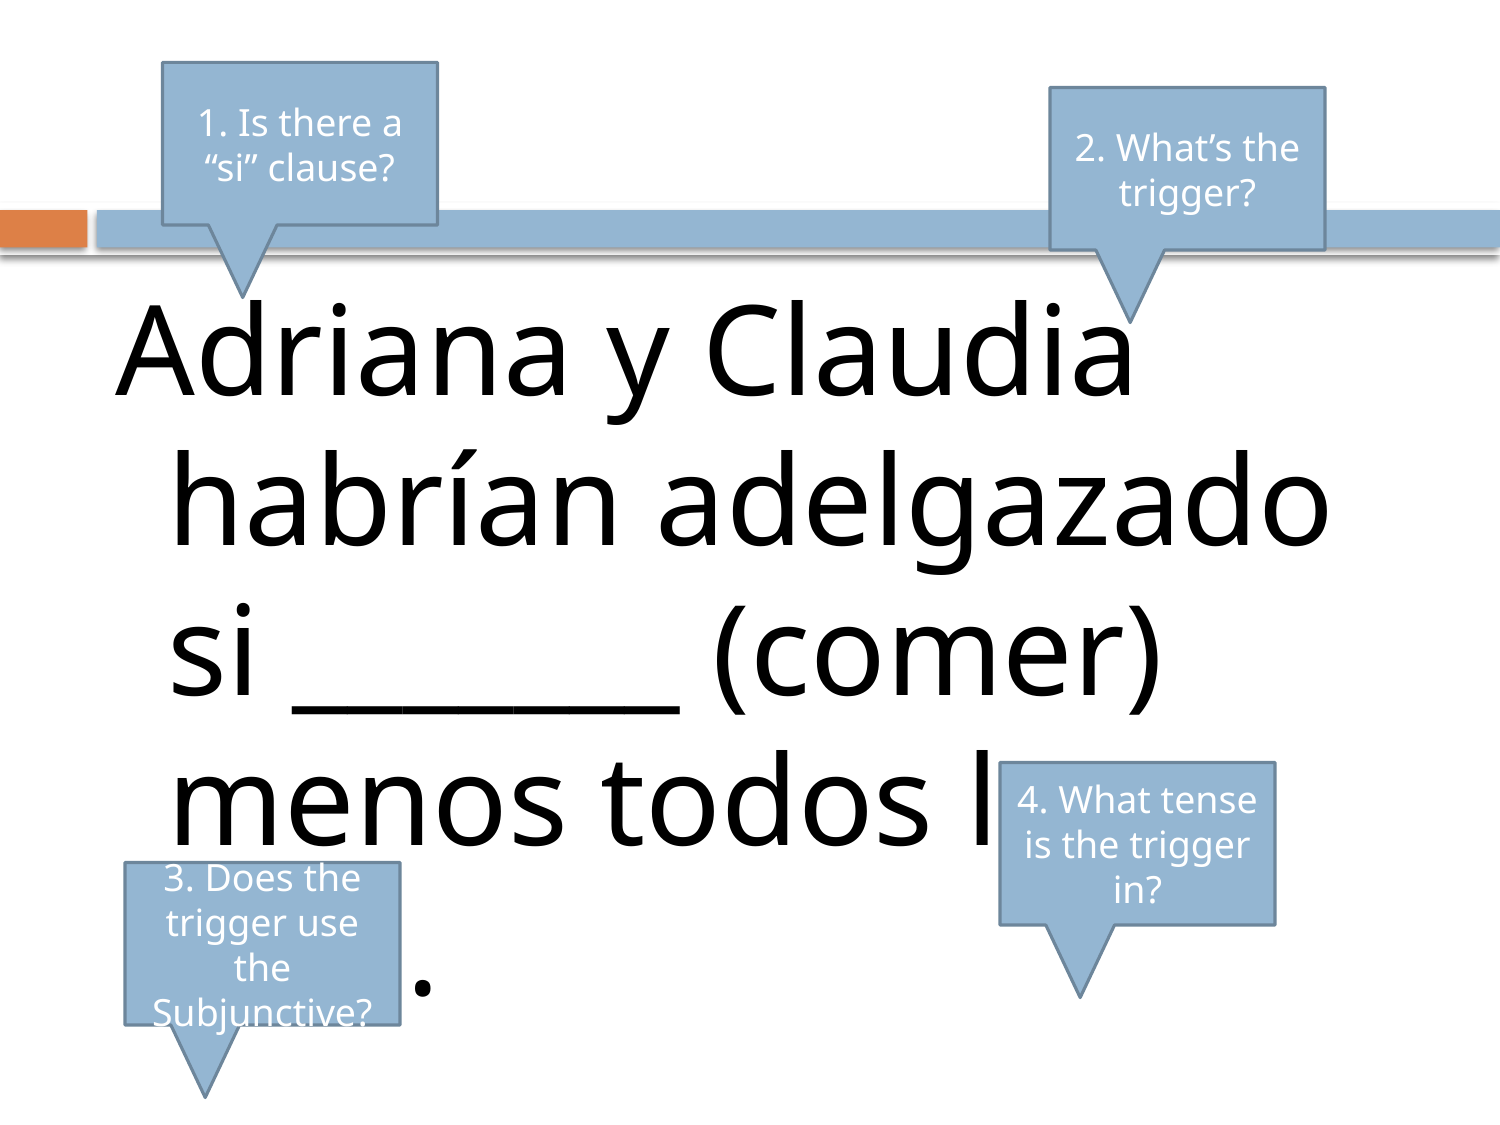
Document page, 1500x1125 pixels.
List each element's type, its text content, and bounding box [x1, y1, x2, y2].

list Adriana y Claudia habrían adelgazado si _______ (comer) menos todos los días. [100, 262, 1438, 1000]
text_box 4. What tense is the trigger in? [998, 760, 1277, 1000]
text_box 1. Is there a “si” clause? [160, 60, 440, 300]
text_box 2. What’s the trigger? [1048, 85, 1327, 325]
text_box 3. Does the trigger use the Subjunctive? [123, 860, 402, 1100]
